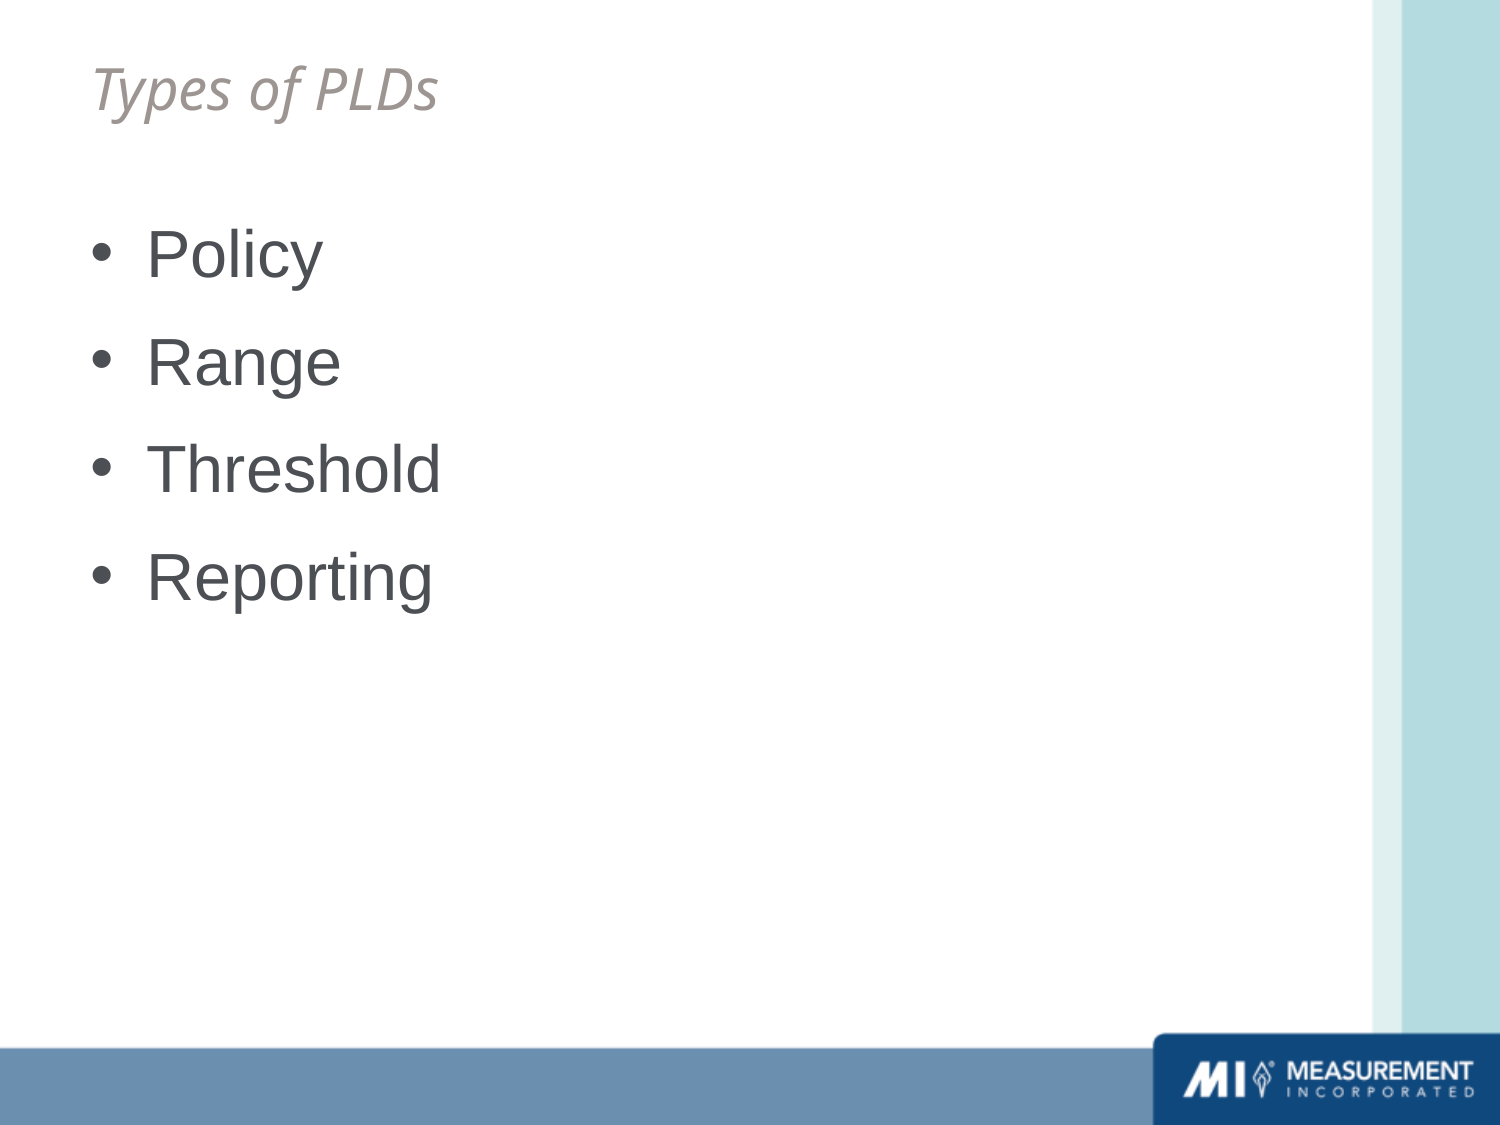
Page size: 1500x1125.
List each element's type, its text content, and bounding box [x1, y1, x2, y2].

picture [0, 0, 1500, 1125]
list Policy Range Threshold Reporting [75, 187, 1438, 1000]
title Types of PLDs [75, 0, 1438, 175]
